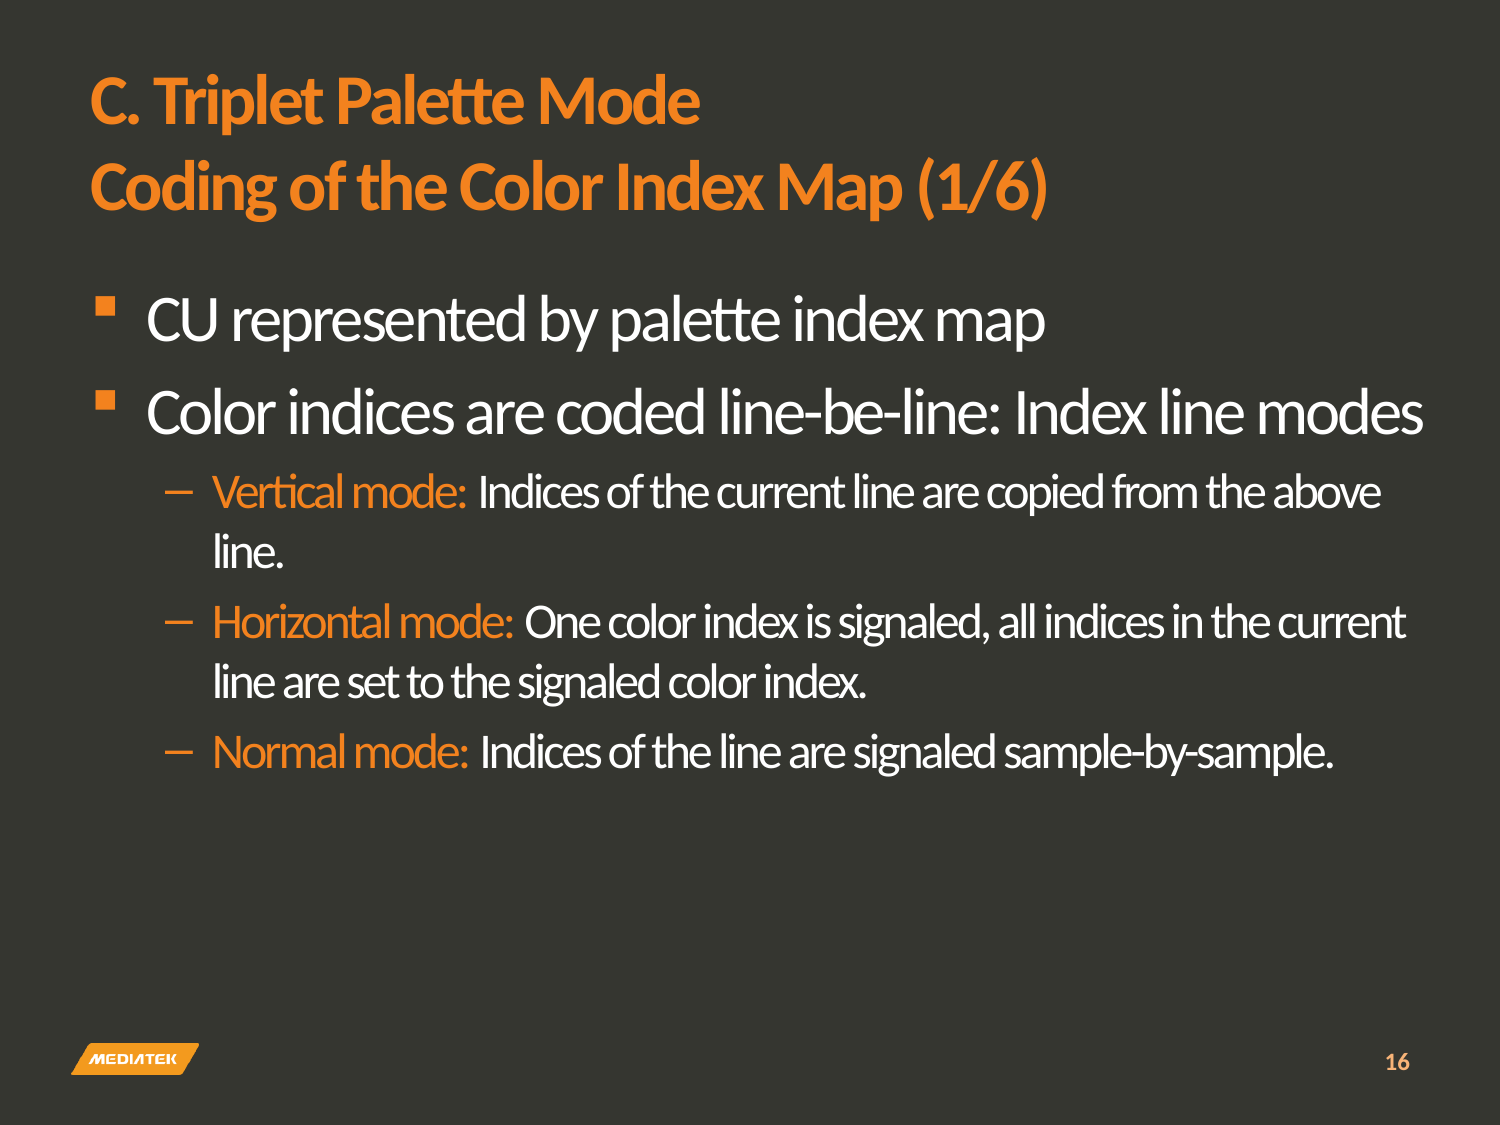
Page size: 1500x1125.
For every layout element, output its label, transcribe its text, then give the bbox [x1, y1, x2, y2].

title C. Triplet Palette Mode Coding of the Color Index Map (1/6) [75, 45, 1425, 233]
picture [71, 1043, 199, 1075]
list CU represented by palette index map Color indices are coded line-be-line: Index line modes Vertical mode: Indices of the current line are copied from the above line. Horizontal mode: One color index is signaled, all indices in the current line are set to the signaled color index. Normal mode: Indices of the line are signaled sample-by-sample. [75, 267, 1471, 1047]
slide_number 16 [1251, 1029, 1425, 1090]
